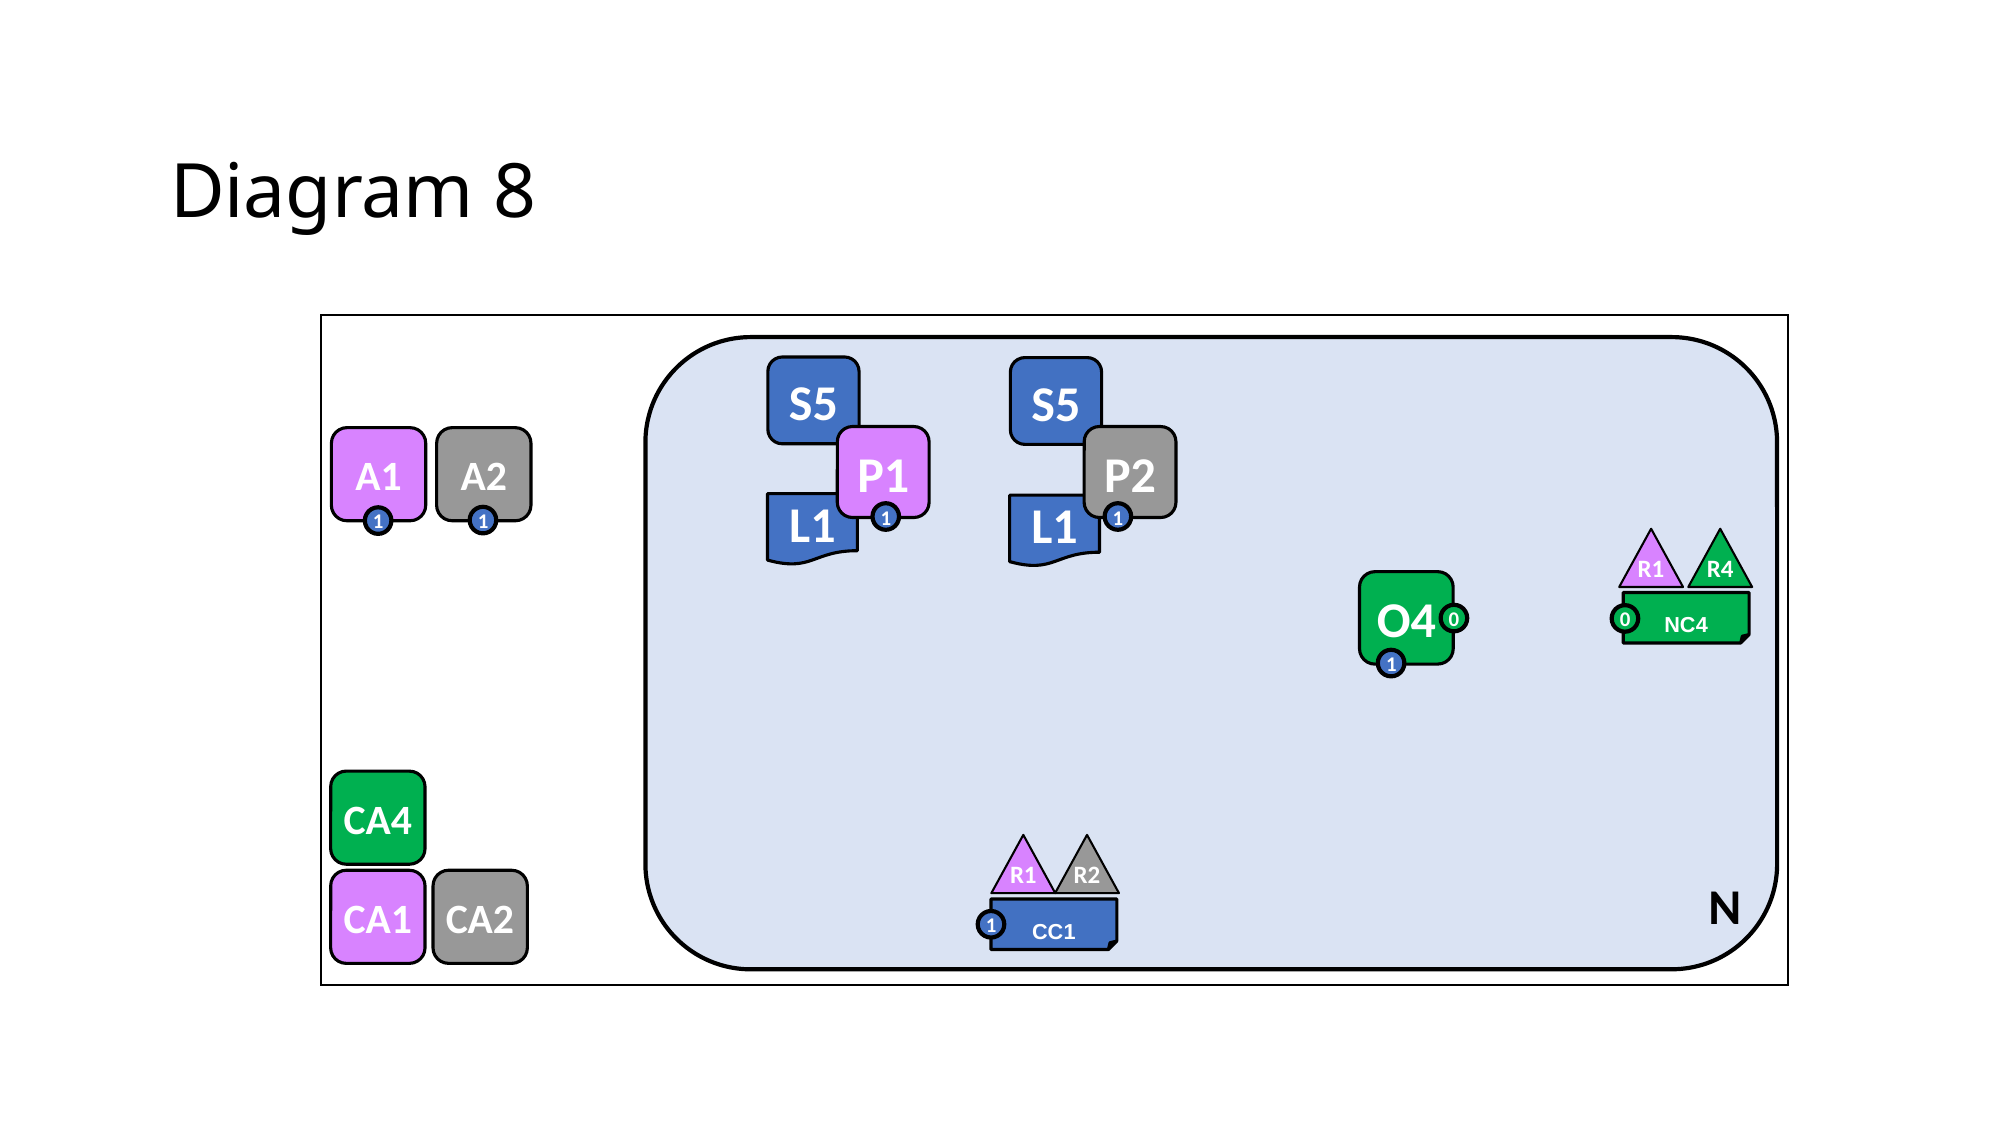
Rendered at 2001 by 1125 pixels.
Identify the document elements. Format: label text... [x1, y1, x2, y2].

text_box S5 [767, 356, 860, 445]
text_box L1 [1007, 493, 1102, 568]
text_box NC4 [1623, 592, 1750, 643]
text_box O4 [1357, 569, 1456, 667]
text_box 1 [468, 506, 498, 535]
text_box A2 [434, 425, 534, 523]
text_box A1 [329, 425, 428, 523]
text_box [320, 315, 1788, 986]
text_box 1 [1103, 502, 1132, 531]
text_box R2 [1053, 832, 1121, 896]
text_box L1 [765, 491, 860, 566]
text_box 1 [976, 910, 1006, 939]
text_box 1 [1377, 649, 1406, 678]
text_box CC1 [990, 899, 1117, 950]
text_box 0 [1610, 604, 1640, 633]
text_box R1 [1617, 526, 1685, 590]
text_box P2 [1082, 424, 1179, 520]
text_box R4 [1686, 526, 1755, 590]
text_box 1 [871, 502, 900, 531]
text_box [330, 770, 528, 964]
text_box P1 [835, 424, 932, 520]
text_box R1 [989, 832, 1055, 896]
text_box Diagram 8 [162, 84, 1888, 303]
text_box S5 [1009, 356, 1103, 446]
text_box 0 [1439, 604, 1468, 633]
text_box 1 [364, 506, 393, 535]
